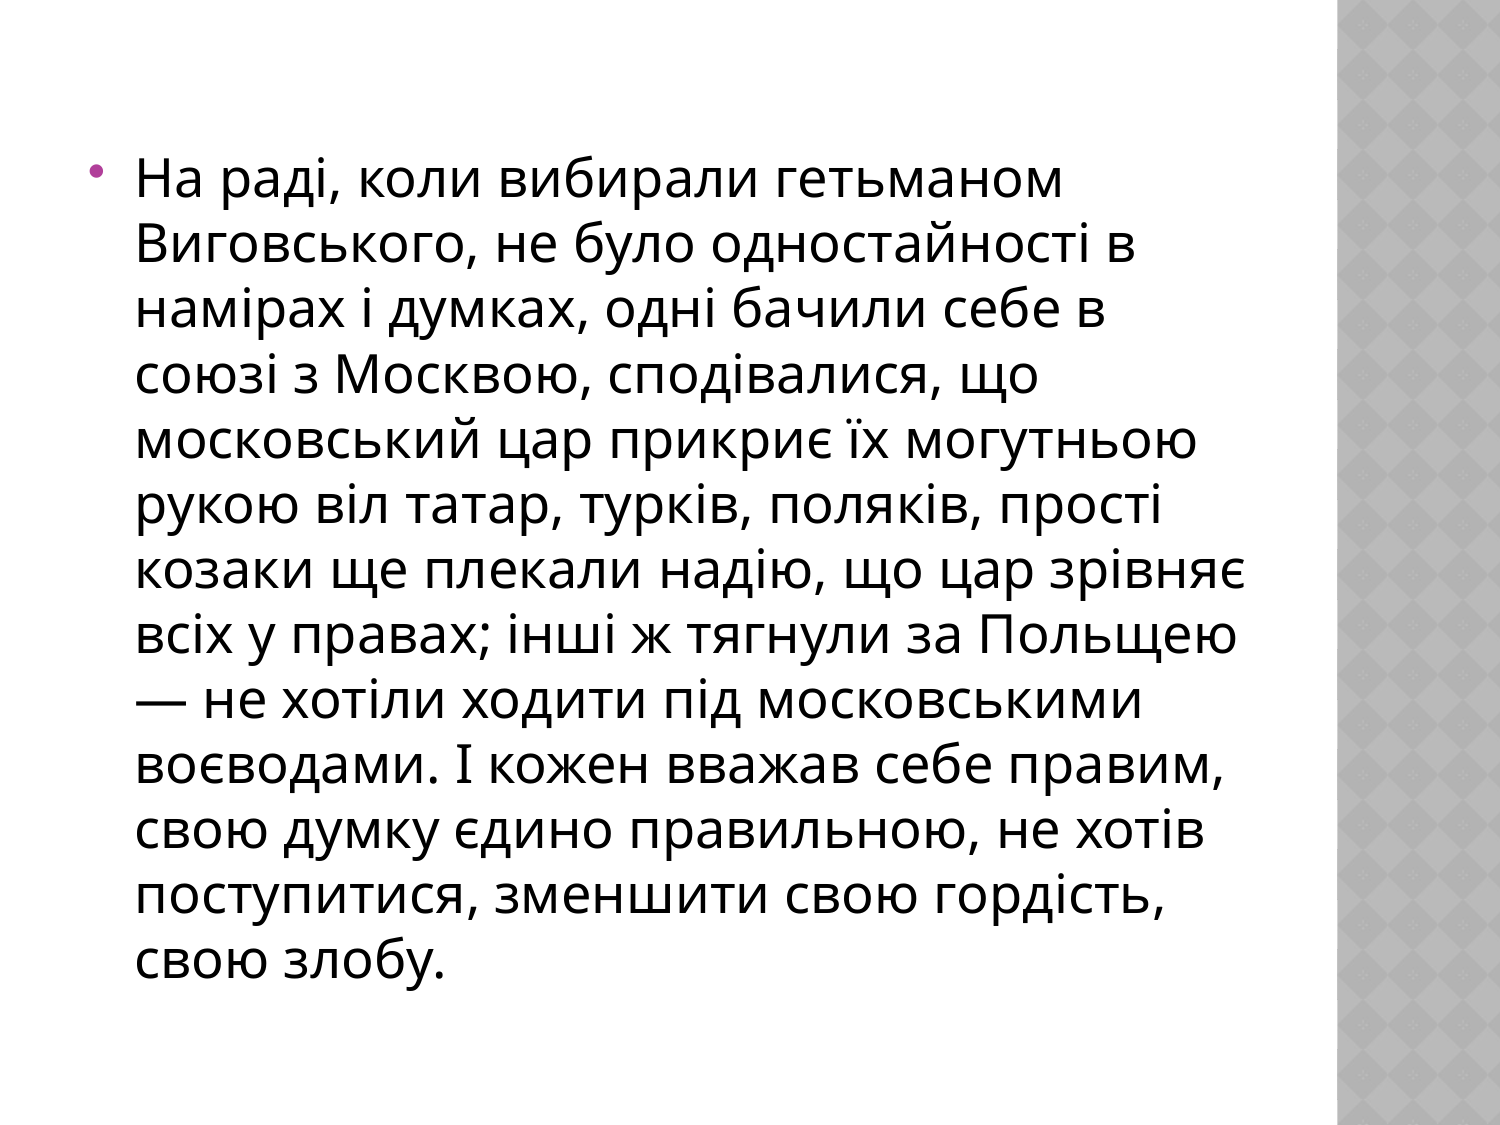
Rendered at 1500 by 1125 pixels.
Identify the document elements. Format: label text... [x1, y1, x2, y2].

list На раді, коли вибирали гетьманом Виговського, не було одностайності в намірах і думках, одні бачили себе в союзі з Москвою, сподівалися, що московський цар прикриє їх могутньою рукою віл татар, турків, поляків, прості козаки ще плекали надію, що цар зрівняє всіх у правах; інші ж тягнули за Польщею — не хотіли ходити під московськими воєводами. І кожен вважав себе правим, свою думку єдино правильною, не хотів поступитися, зменшити свою гордість, свою злобу. [75, 58, 1263, 1059]
